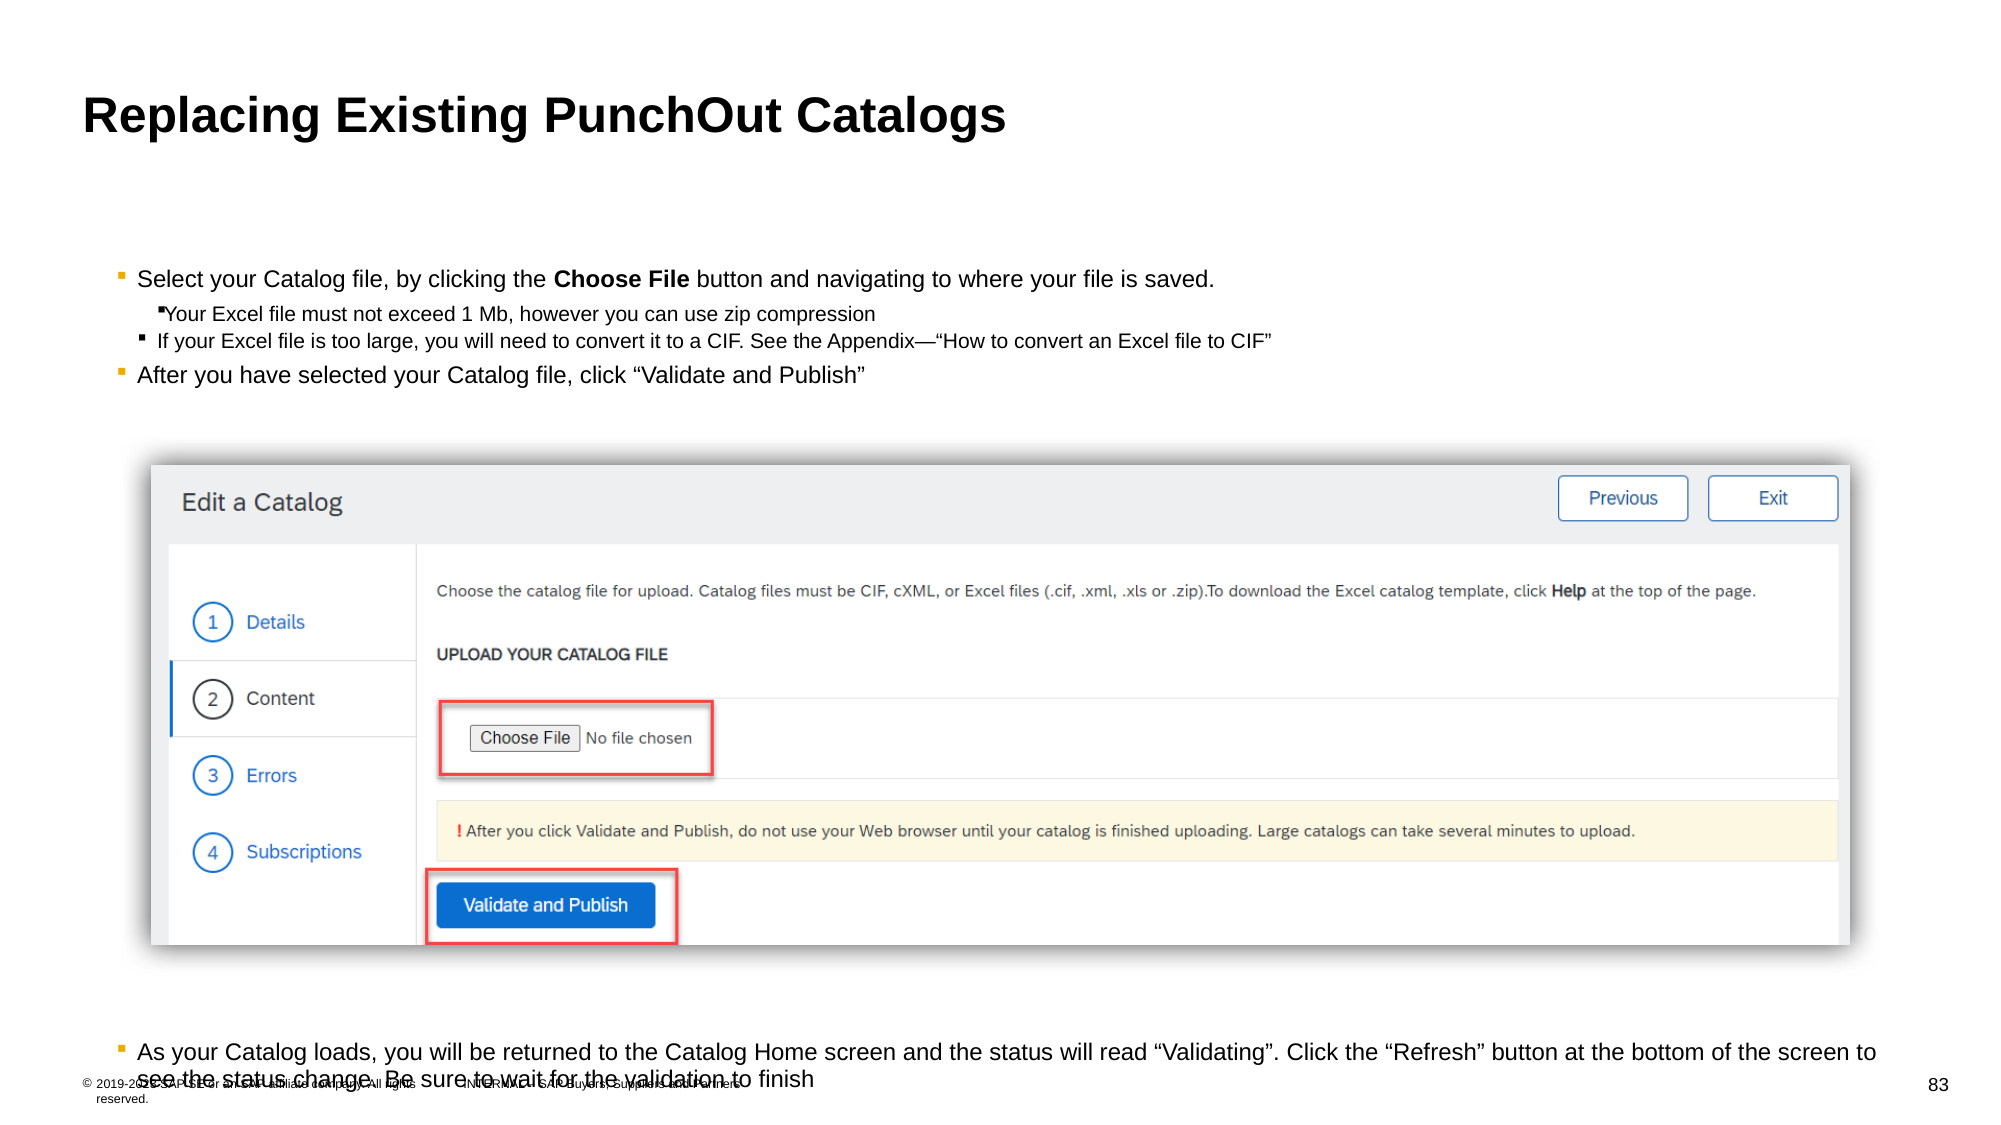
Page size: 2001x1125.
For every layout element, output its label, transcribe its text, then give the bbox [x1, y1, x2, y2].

list Select your Catalog file, by clicking the Choose File button and navigating to where your file is saved. Your Excel file must not exceed 1 Mb, however you can use zip compression If your Excel file is too large, you will need to convert it to a CIF. See the Appendix—“How to convert an Excel file to CIF” After you have selected your Catalog file, click “Validate and Publish” As your Catalog loads, you will be returned to the Catalog Home screen and the status will read “Validating”. Click the “Refresh” button at the bottom of the screen to see the status change. Be sure to wait for the validation to finish [82, 265, 1918, 1097]
picture [150, 465, 1850, 945]
title Replacing Existing PunchOut Catalogs [82, 82, 1918, 144]
